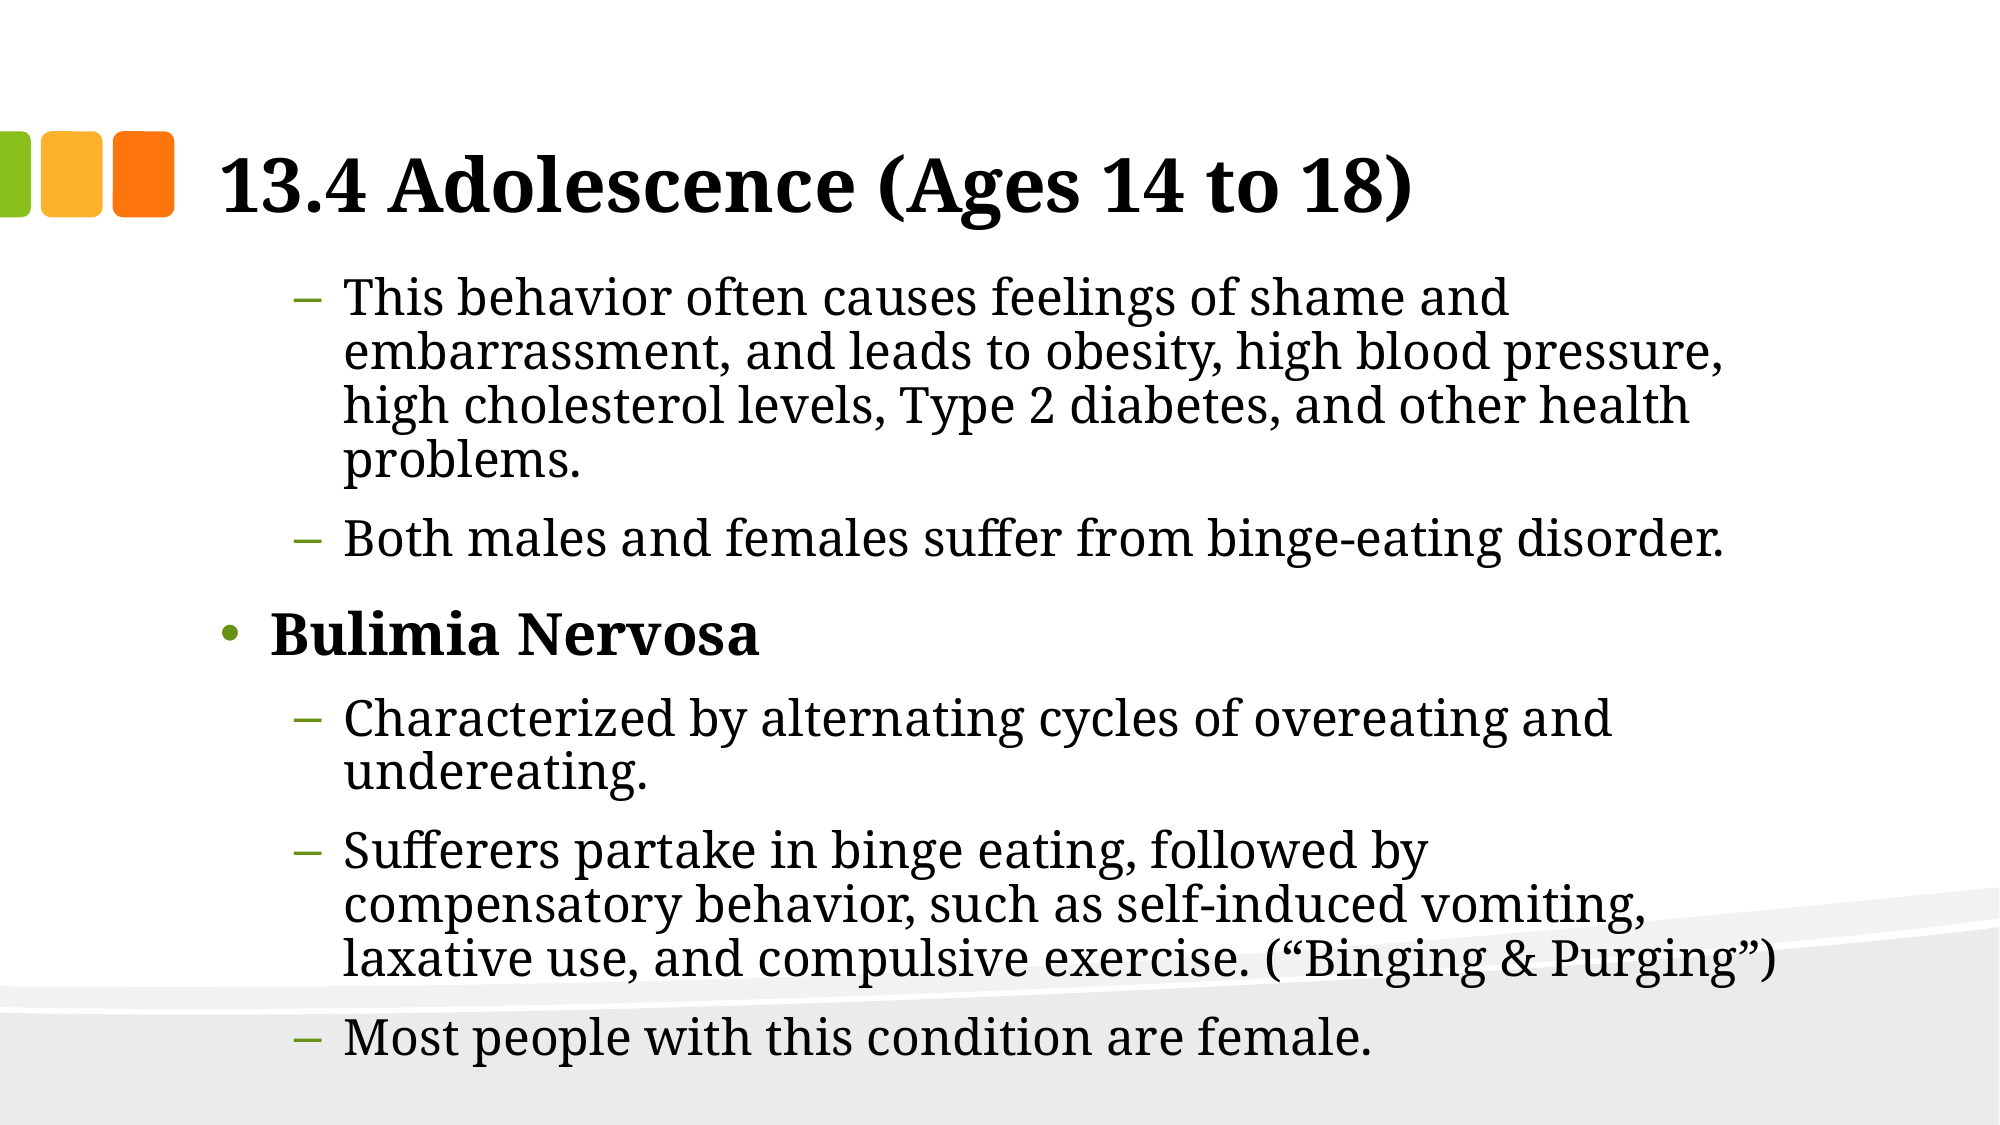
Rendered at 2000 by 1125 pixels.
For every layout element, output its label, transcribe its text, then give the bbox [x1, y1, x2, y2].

title 13.4 Adolescence (Ages 14 to 18) [199, 24, 1800, 238]
list This behavior often causes feelings of shame and embarrassment, and leads to obesity, high blood pressure, high cholesterol levels, Type 2 diabetes, and other health problems. Both males and females suffer from binge-eating disorder. Bulimia Nervosa Characterized by alternating cycles of overeating and undereating. Sufferers partake in binge eating, followed by compensatory behavior, such as self-induced vomiting, laxative use, and compulsive exercise. (“Binging & Purging”) Most people with this condition are female. [199, 262, 1800, 1013]
